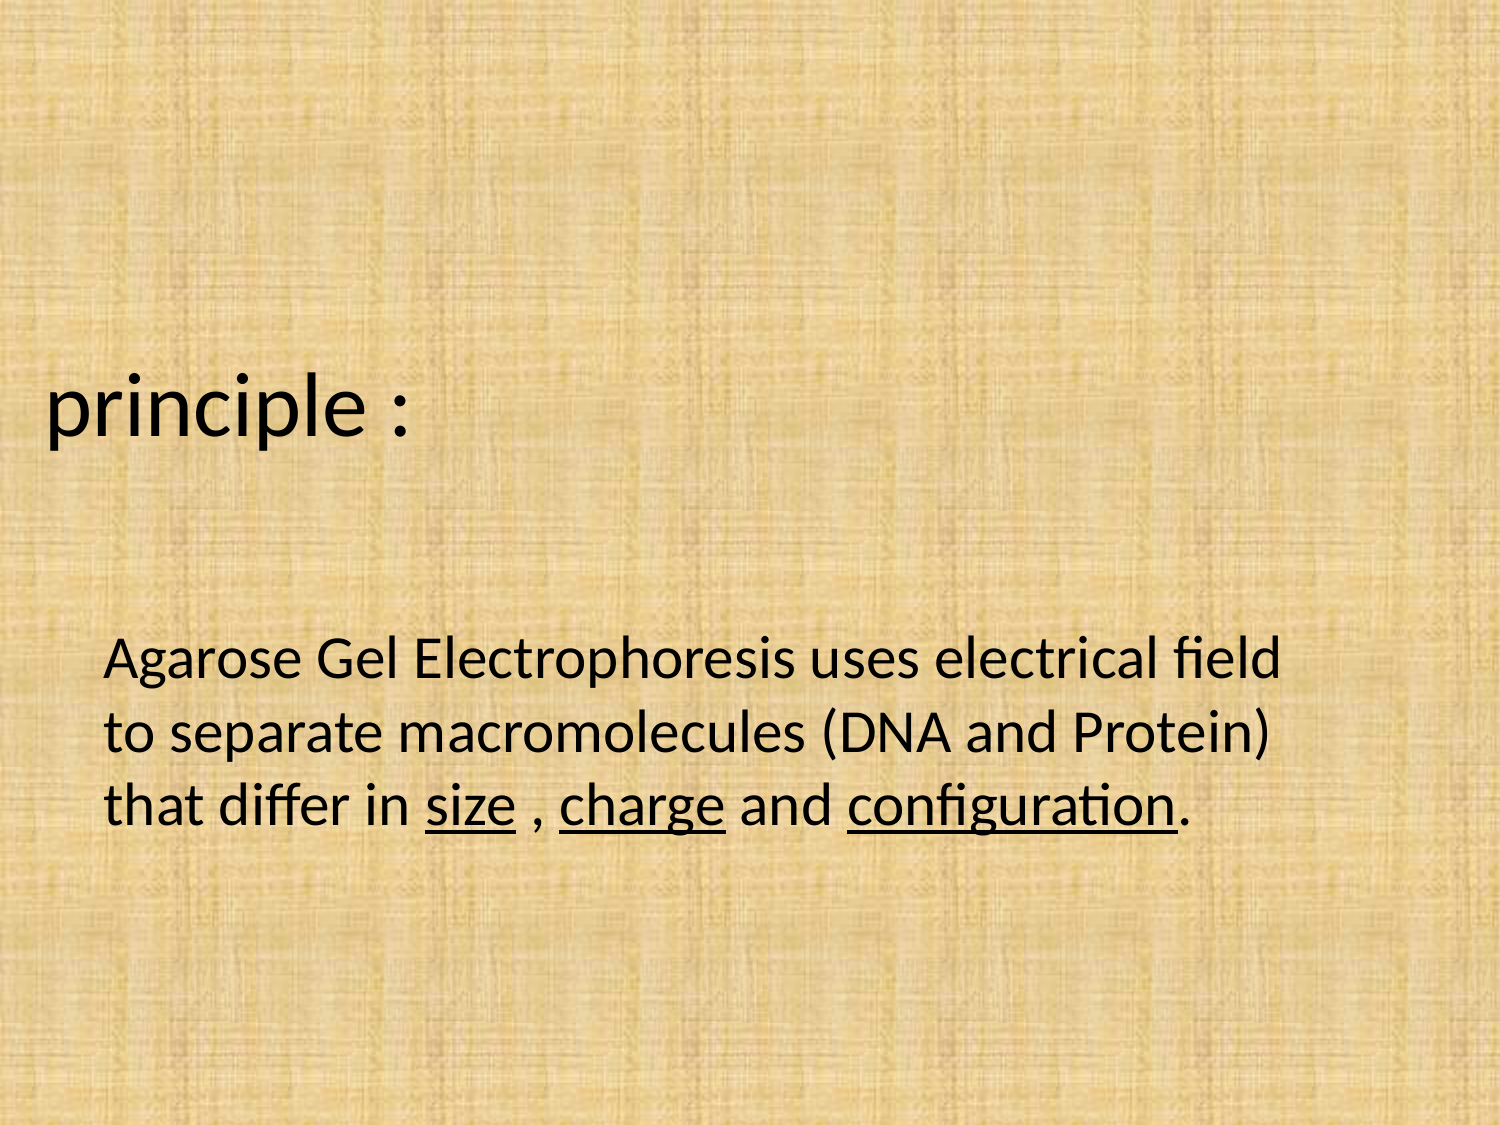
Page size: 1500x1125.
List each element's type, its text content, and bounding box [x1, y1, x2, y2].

subtitle Agarose Gel Electrophoresis uses electrical field to separate macromolecules (DNA and Protein) that differ in size , charge and configuration. [88, 609, 1323, 898]
picture [0, 0, 1500, 1125]
title principle : [29, 278, 1305, 521]
